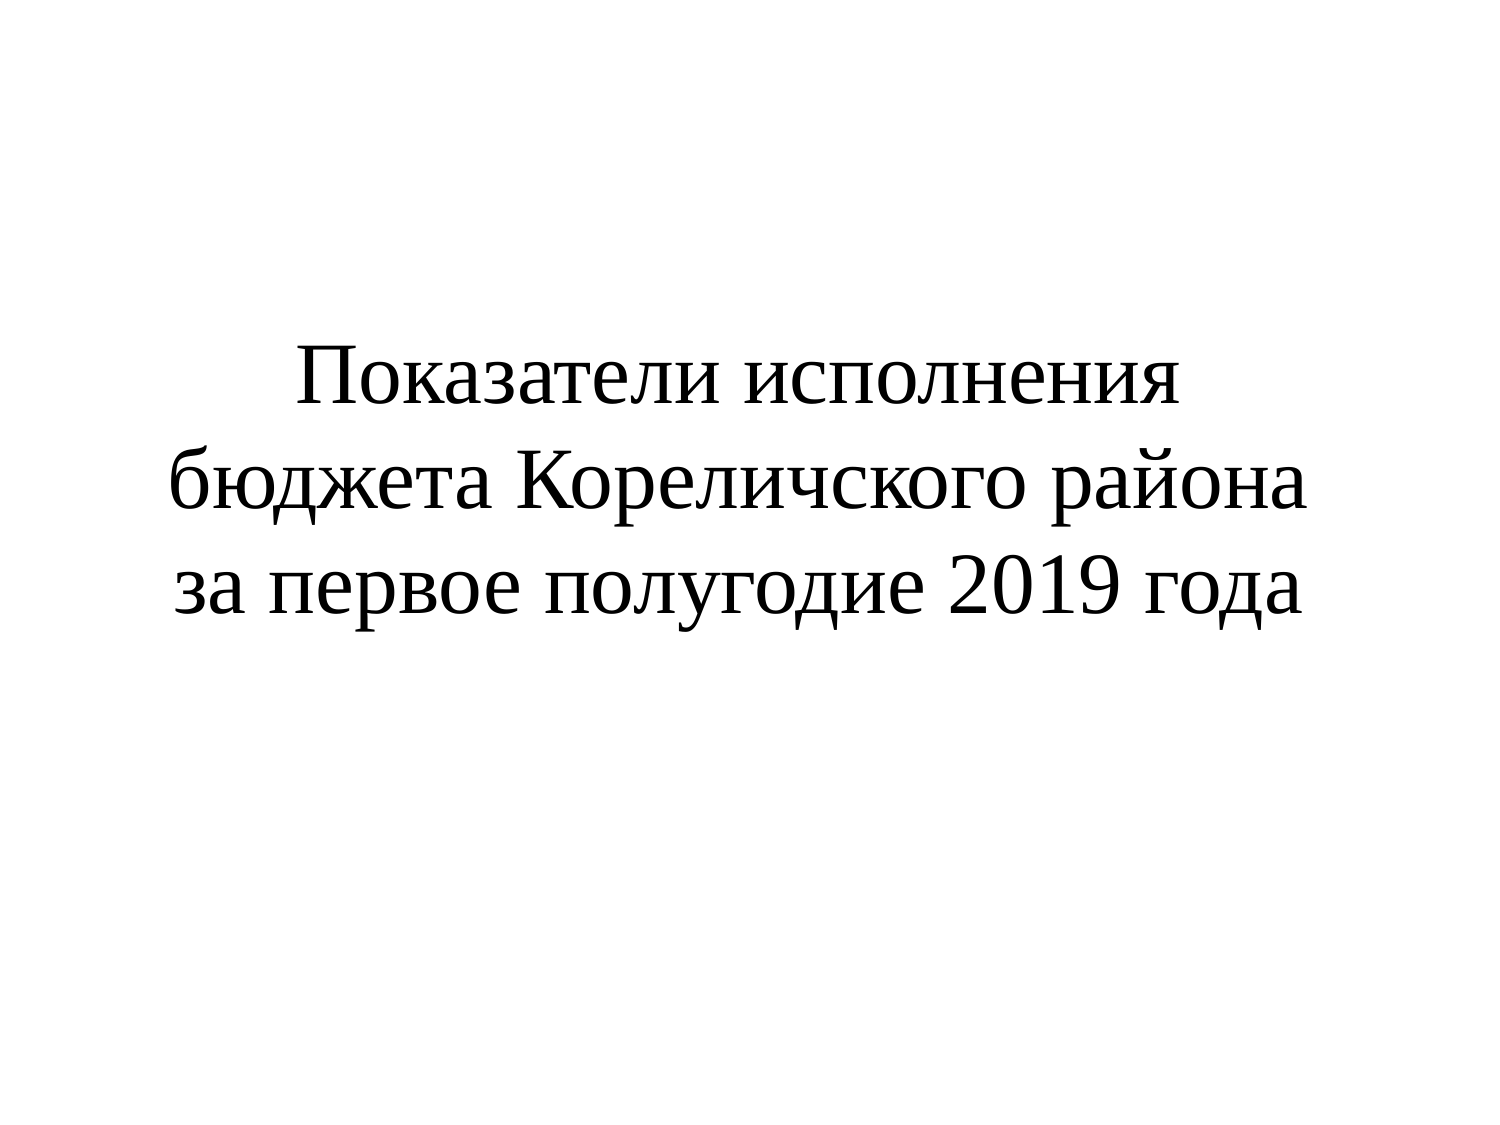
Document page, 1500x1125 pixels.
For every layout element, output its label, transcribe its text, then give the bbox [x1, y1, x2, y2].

title Показатели исполнения бюджета Кореличского района за первое полугодие 2019 года [112, 219, 1365, 729]
